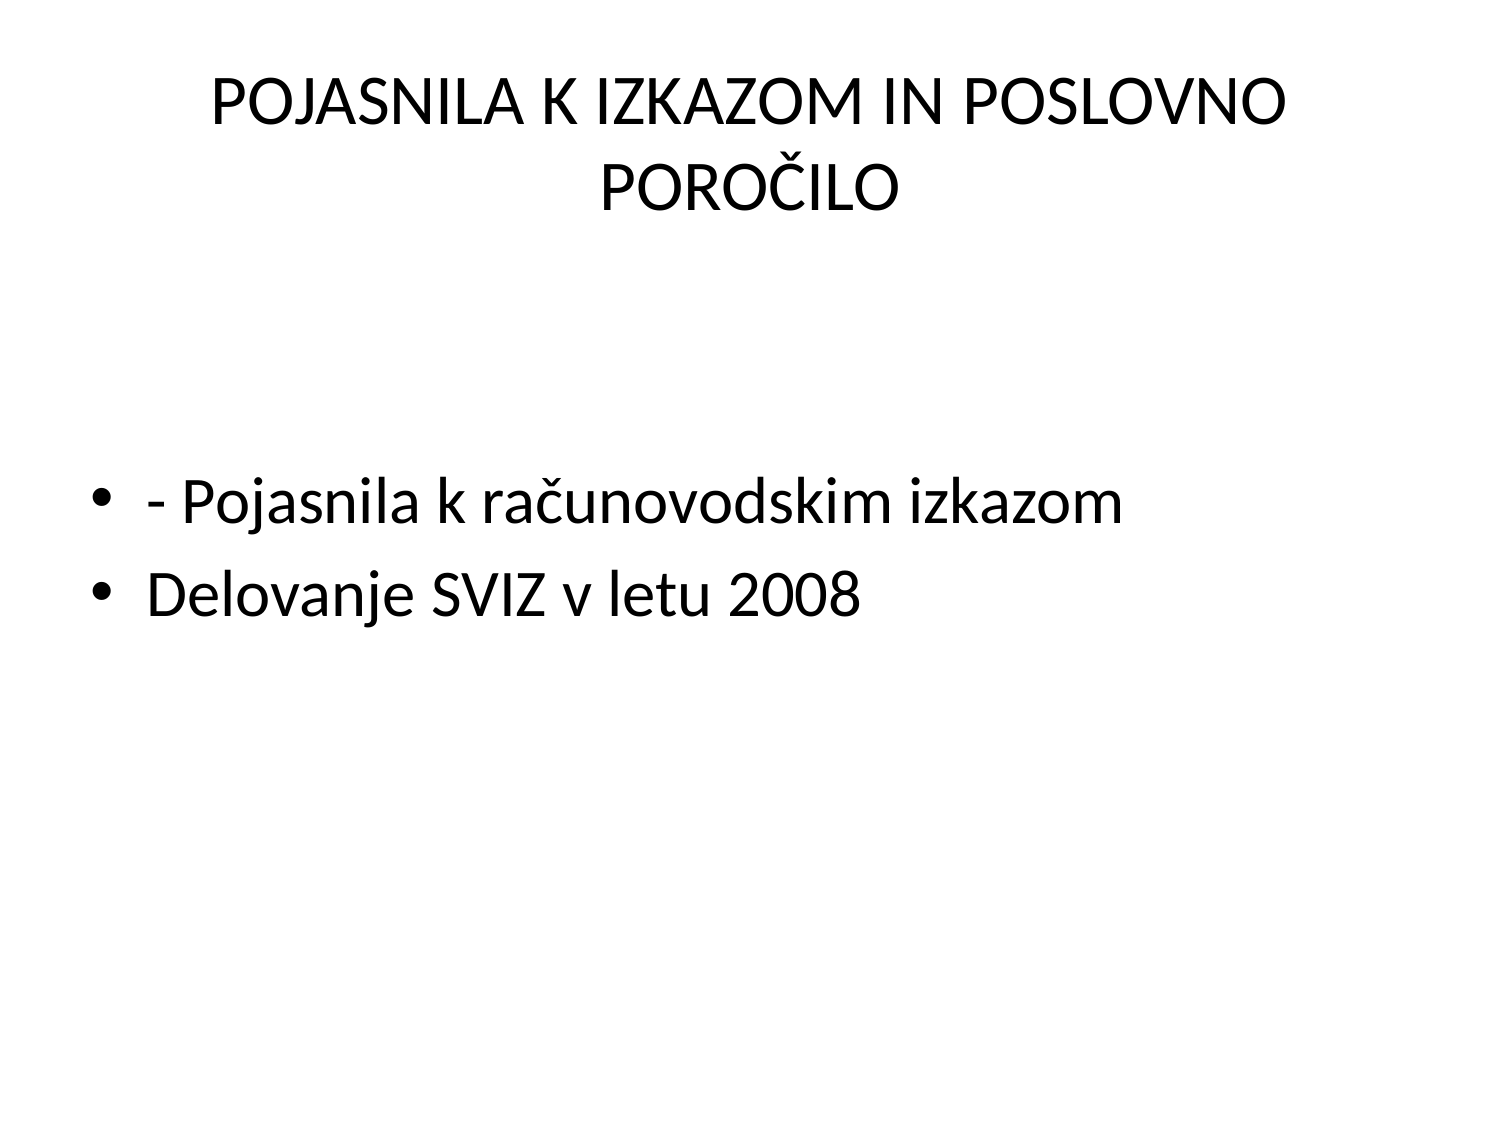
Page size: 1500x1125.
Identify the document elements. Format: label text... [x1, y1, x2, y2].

list - Pojasnila k računovodskim izkazom Delovanje SVIZ v letu 2008 [75, 262, 1425, 1005]
title POJASNILA K IZKAZOM IN POSLOVNO POROČILO [75, 45, 1425, 233]
